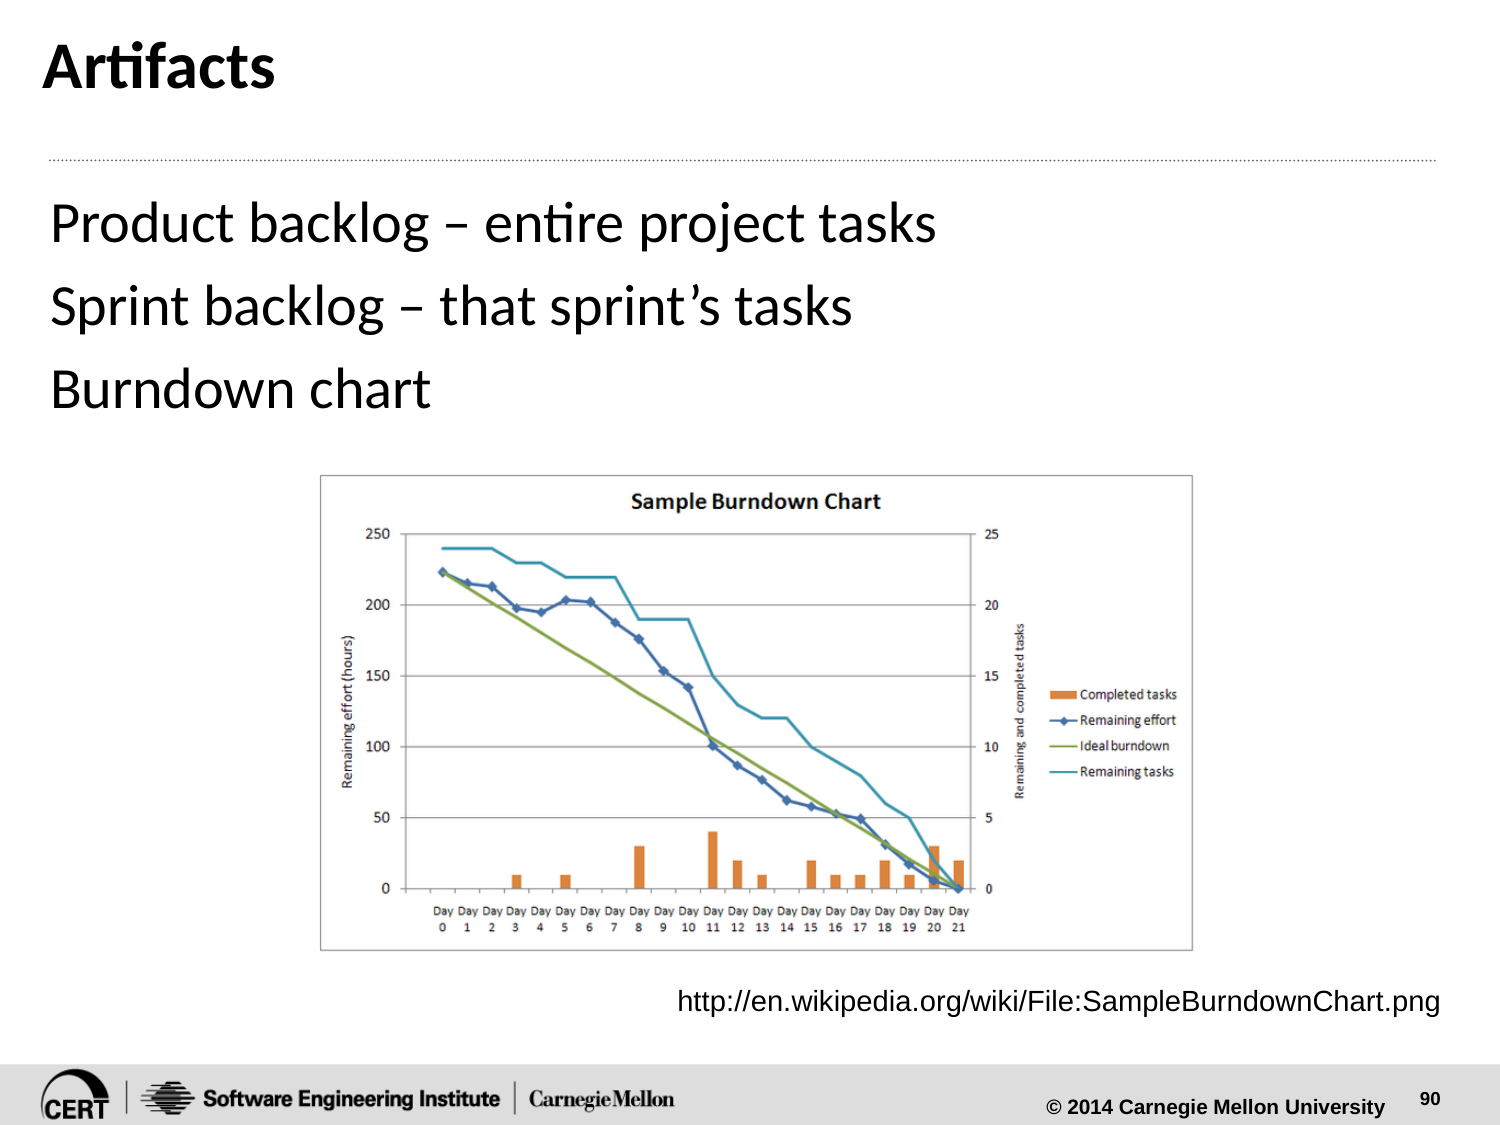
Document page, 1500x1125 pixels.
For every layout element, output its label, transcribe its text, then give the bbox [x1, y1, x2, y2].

picture [319, 474, 1196, 954]
text_box http://en.wikipedia.org/wiki/File:SampleBurndownChart.png [662, 974, 1463, 1025]
picture [24, 1065, 688, 1125]
list Product backlog – entire project tasks Sprint backlog – that sprint’s tasks Burndown chart [49, 187, 1438, 1001]
title Artifacts [42, 37, 1434, 155]
